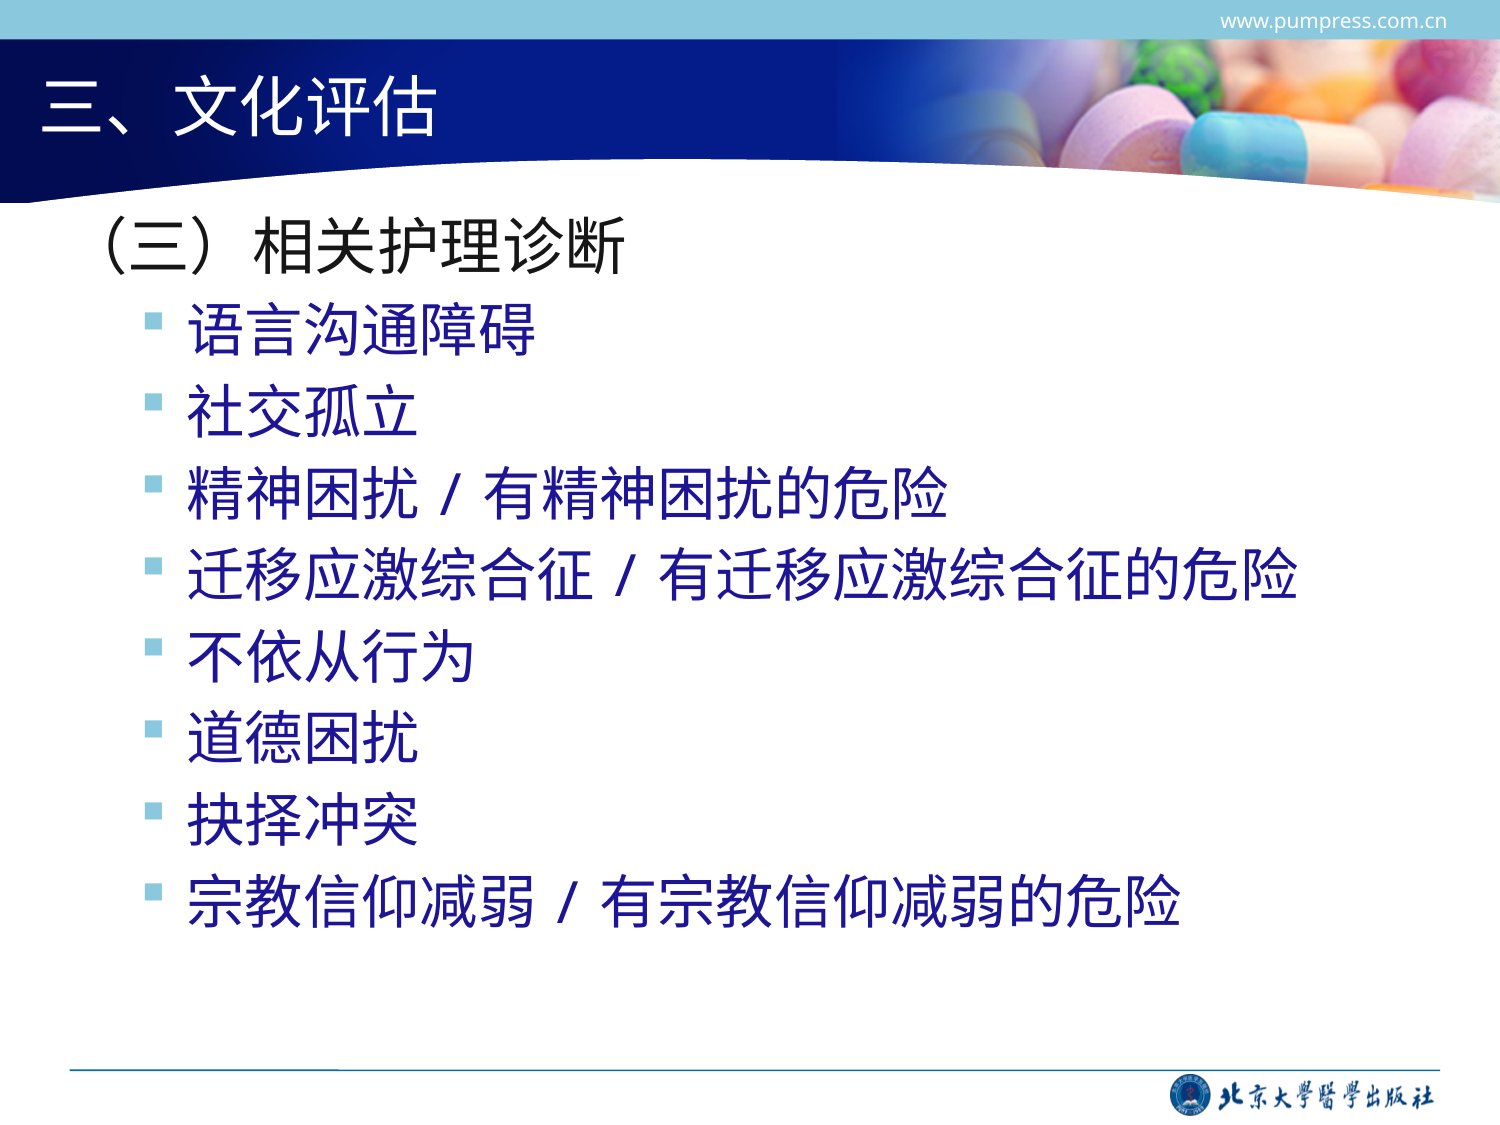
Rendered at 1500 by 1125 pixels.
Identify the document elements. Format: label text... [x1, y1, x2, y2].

slide_number www.pumpress.com.cn [1024, 0, 1463, 38]
list （三）相关护理诊断 语言沟通障碍 社交孤立 精神困扰/有精神困扰的危险 迁移应激综合征/有迁移应激综合征的危险 不依从行为 道德困扰 抉择冲突 宗教信仰减弱/有宗教信仰减弱的危险 [49, 198, 1463, 1026]
title 三、文化评估 [23, 58, 1349, 152]
picture [0, 40, 1500, 203]
picture [1170, 1074, 1436, 1118]
